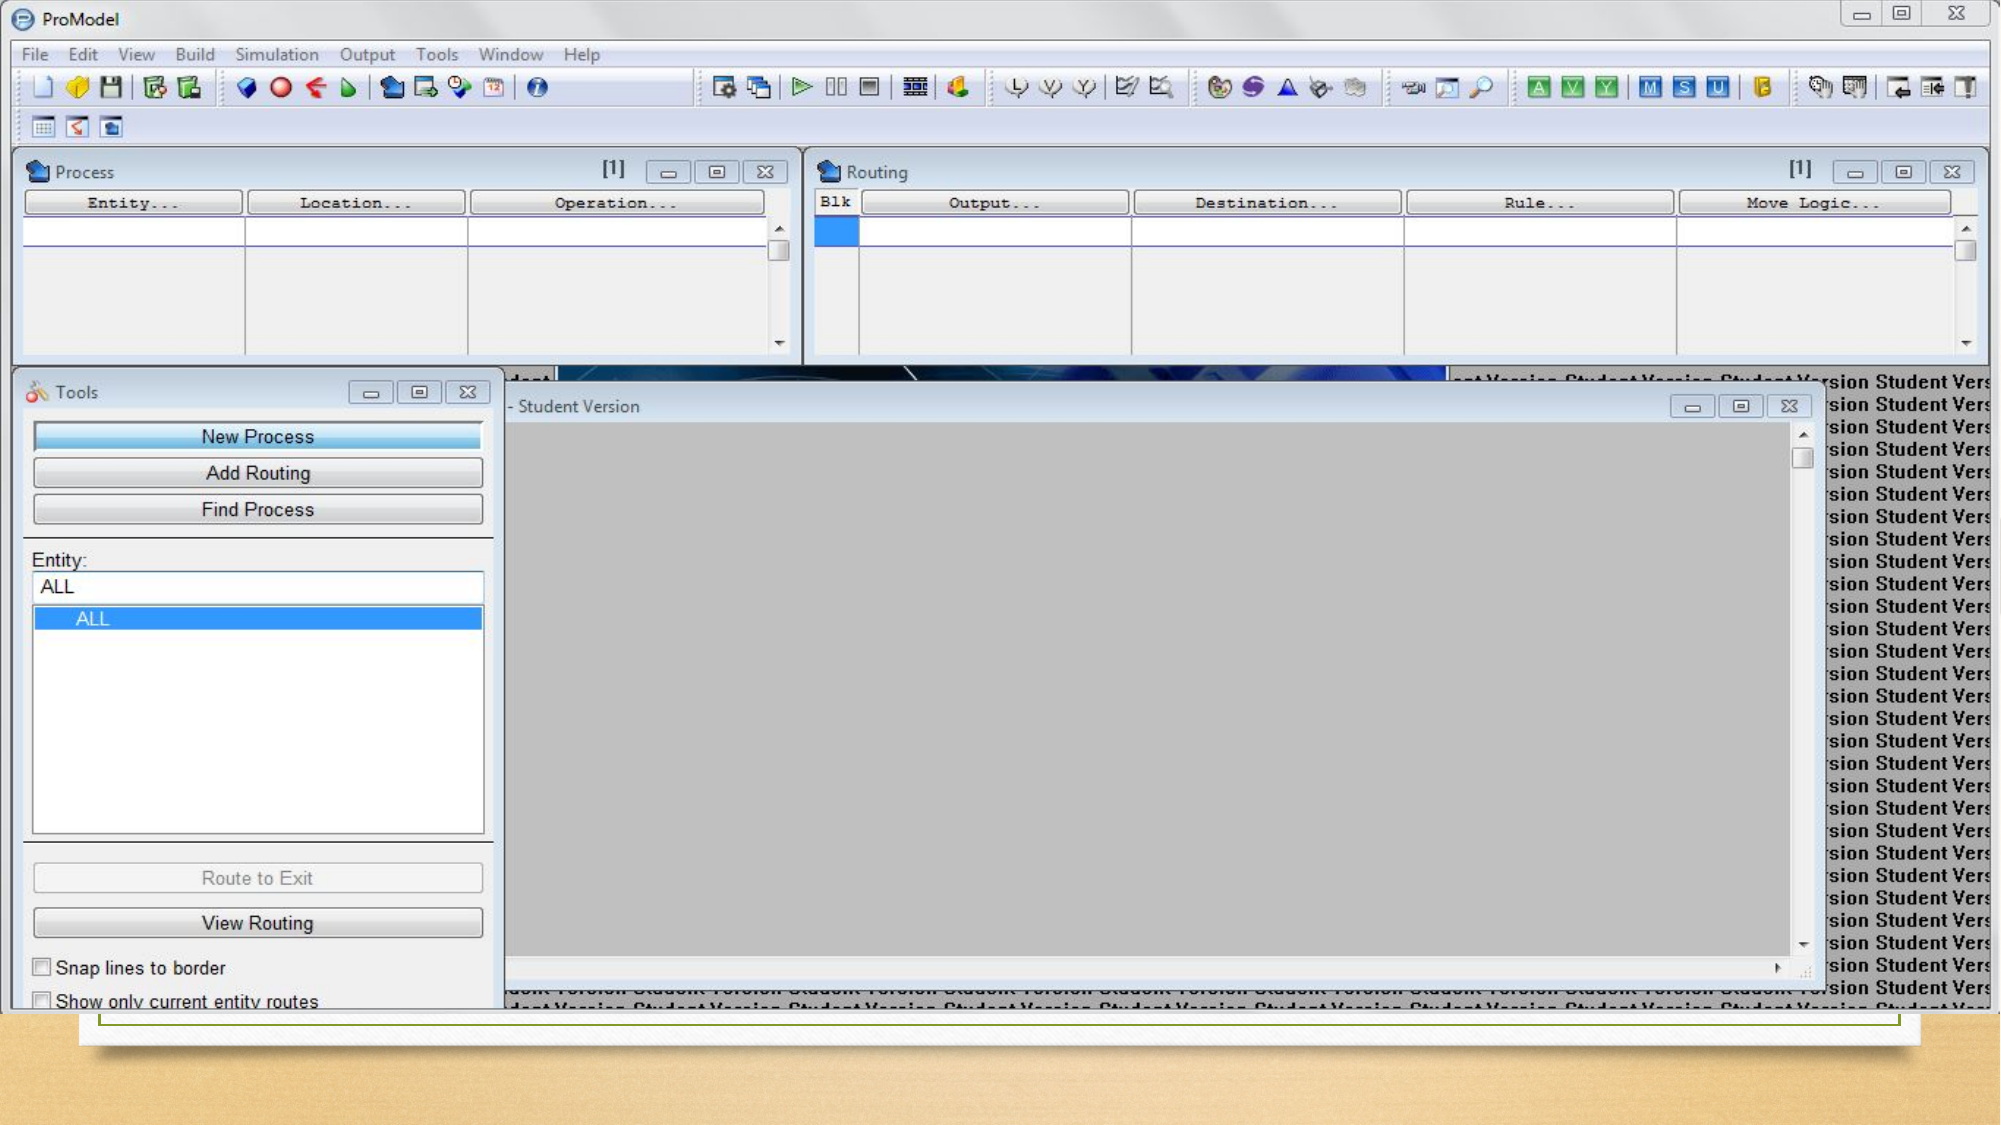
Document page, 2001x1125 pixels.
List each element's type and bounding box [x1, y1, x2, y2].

picture [101, 1014, 1898, 1024]
picture [0, 0, 2001, 1125]
list [0, 0, 2000, 1014]
